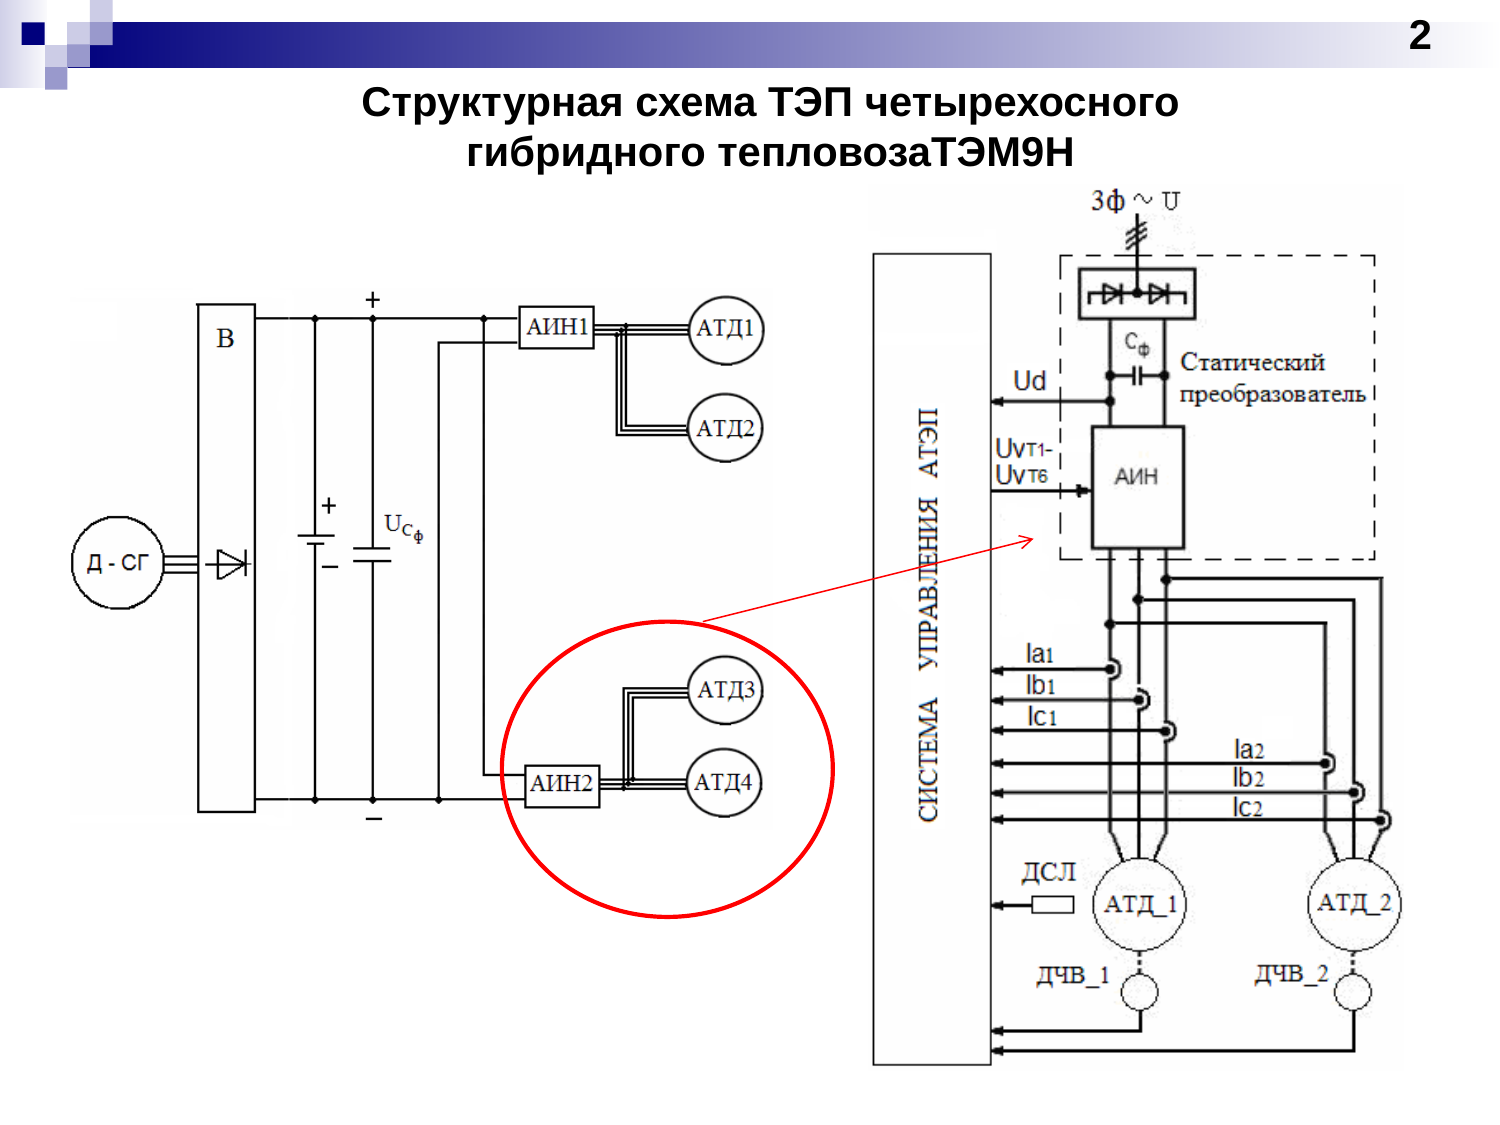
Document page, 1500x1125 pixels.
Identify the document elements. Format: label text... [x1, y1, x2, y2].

picture [867, 184, 1412, 1071]
text_box [521, 656, 835, 920]
text_box 2 [1340, 0, 1500, 65]
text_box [702, 538, 1034, 622]
picture [70, 286, 774, 835]
text_box Структурная схема ТЭП четырехосного гибридного тепловозаТЭМ9Н [301, 67, 1241, 183]
